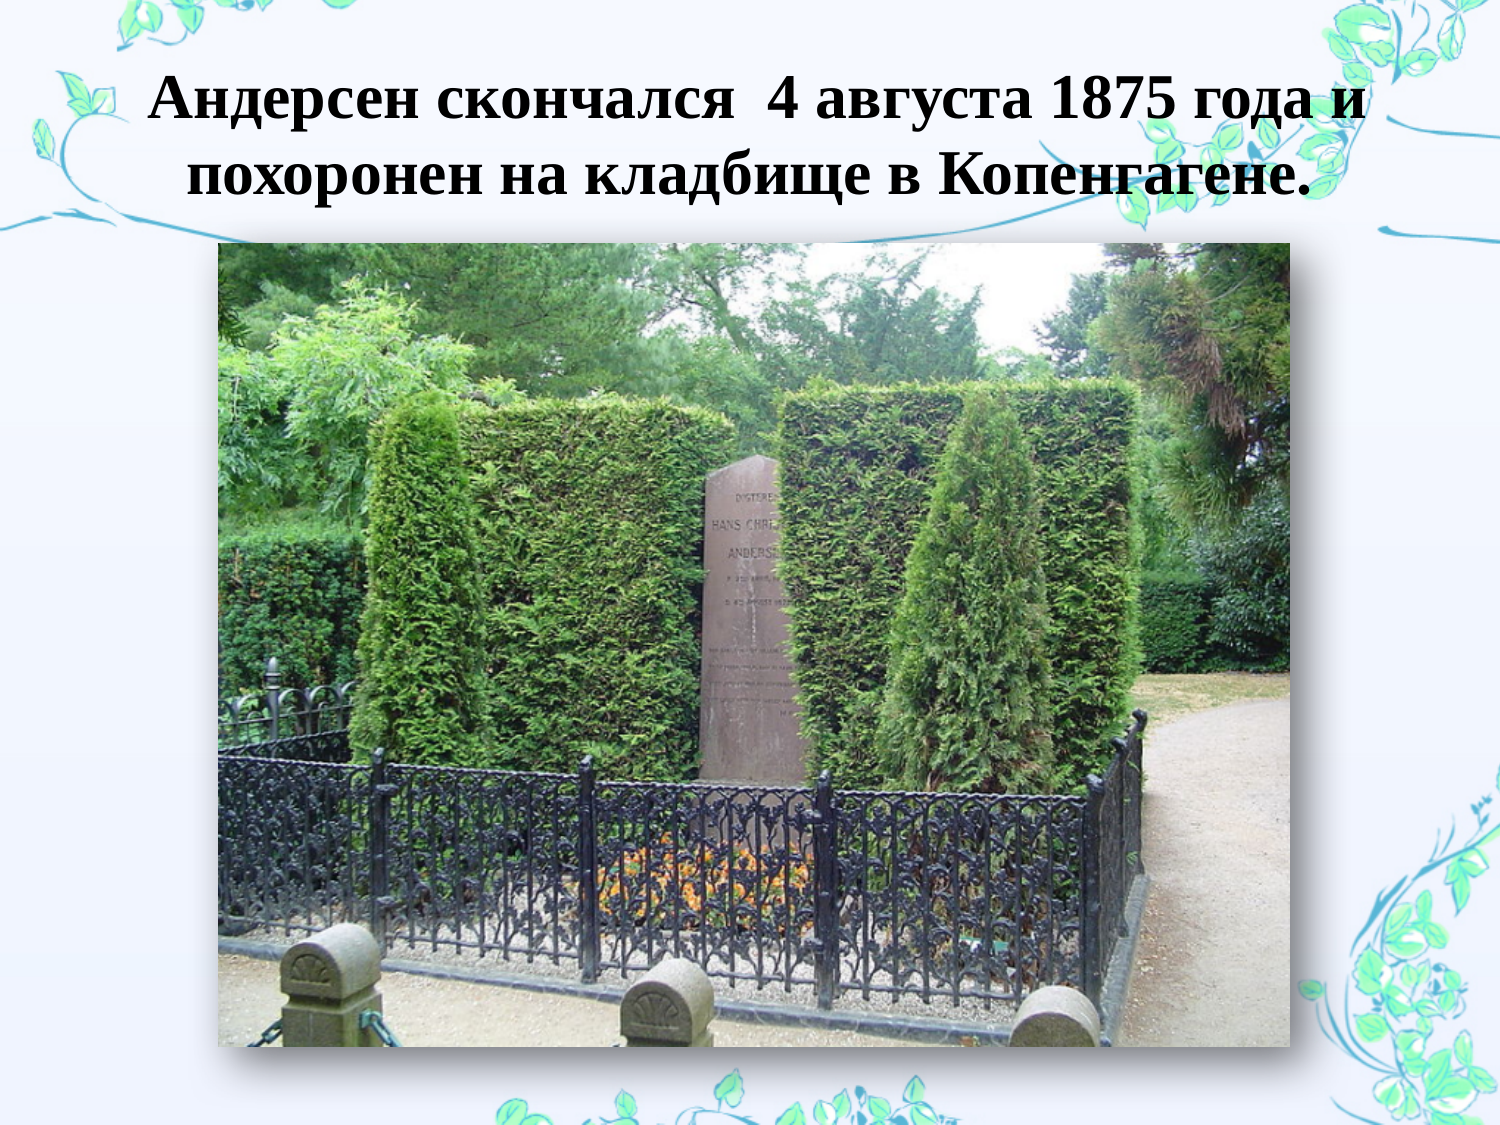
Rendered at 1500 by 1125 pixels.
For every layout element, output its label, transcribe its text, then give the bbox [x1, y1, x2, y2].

title Андерсен скончался 4 августа 1875 года и похоронен на кладбище в Копенгагене. [75, 45, 1425, 293]
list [218, 243, 1291, 1048]
picture [0, 0, 1500, 1125]
